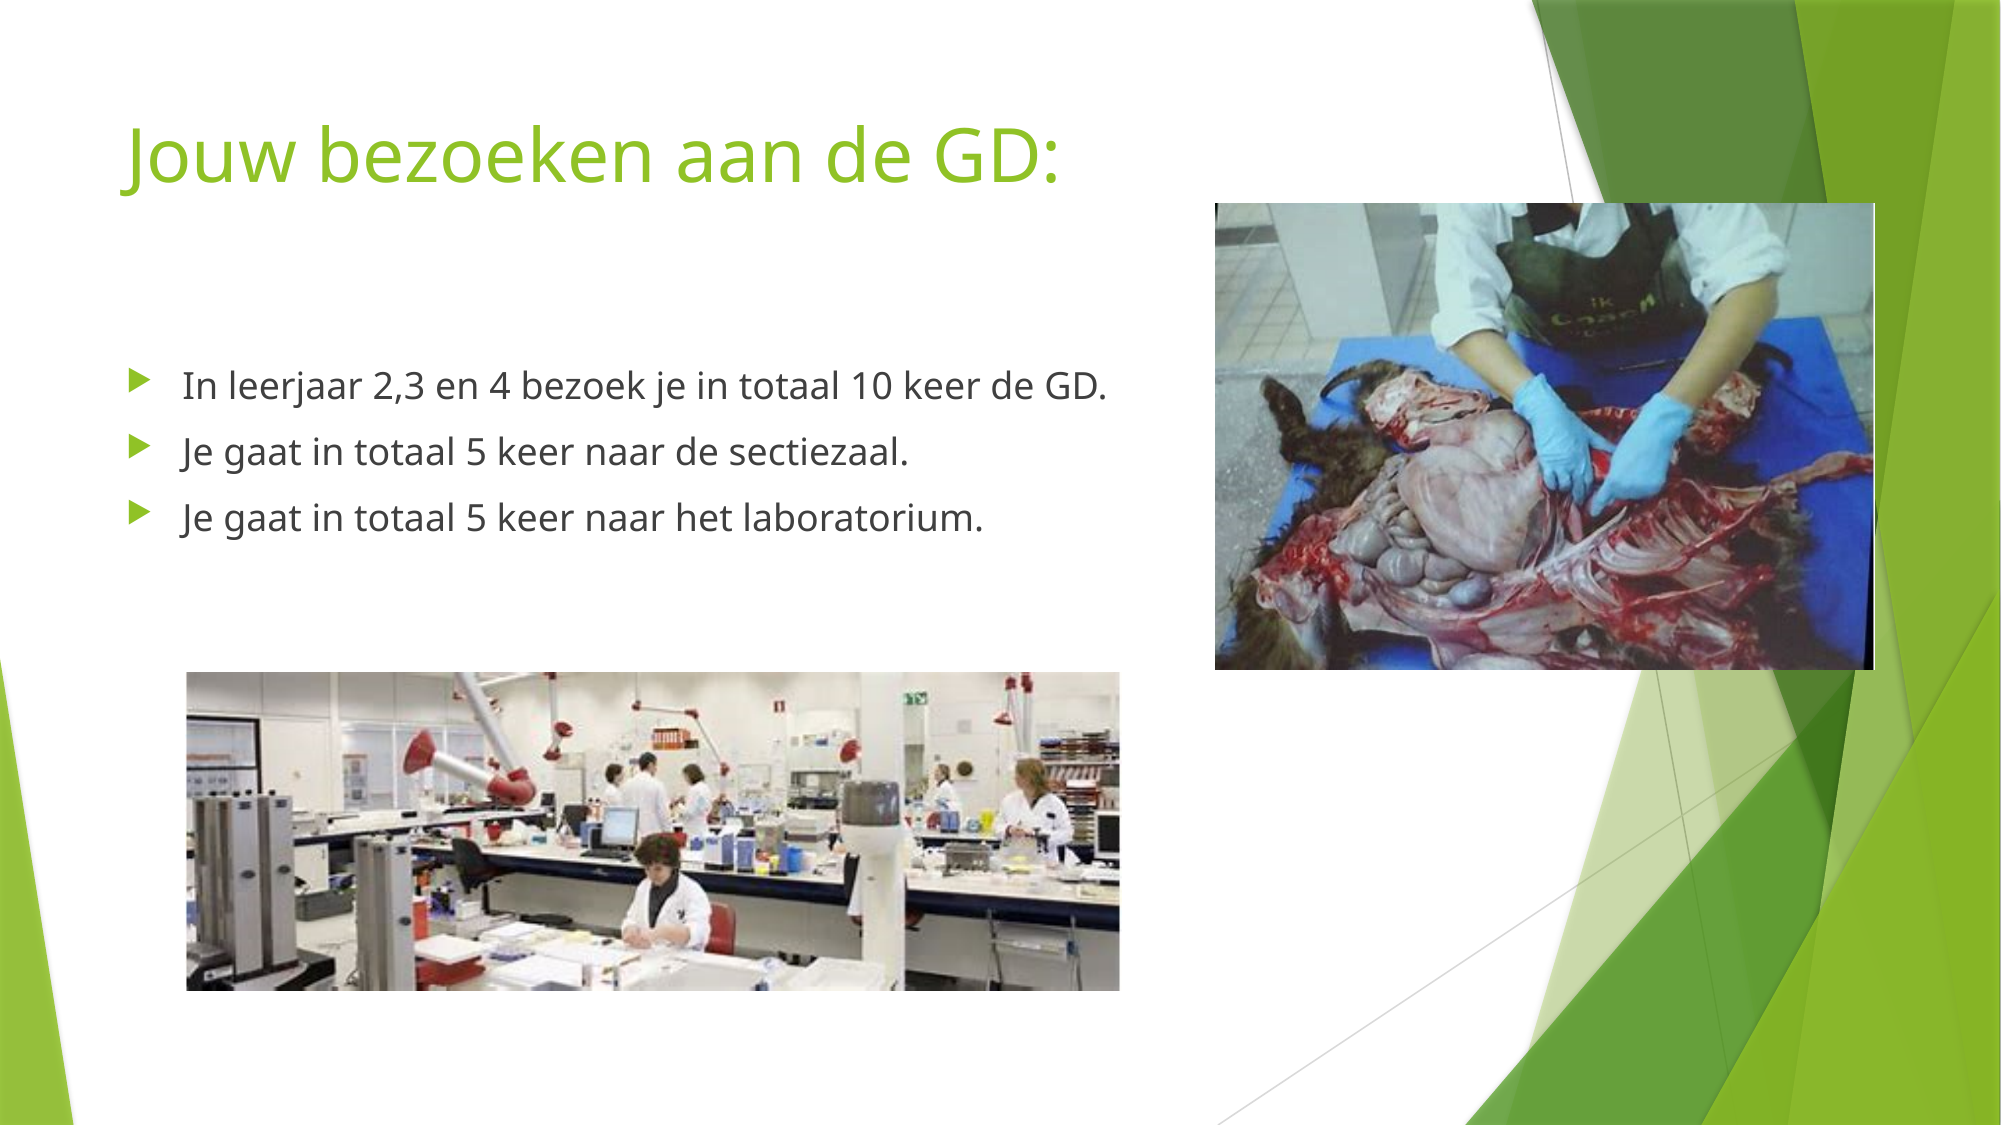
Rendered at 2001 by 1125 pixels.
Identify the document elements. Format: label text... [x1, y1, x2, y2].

title Jouw bezoeken aan de GD: [111, 99, 1522, 317]
list In leerjaar 2,3 en 4 bezoek je in totaal 10 keer de GD. Je gaat in totaal 5 keer naar de sectiezaal. Je gaat in totaal 5 keer naar het laboratorium. [111, 354, 1522, 992]
picture [185, 672, 1122, 992]
picture [1214, 203, 1875, 671]
